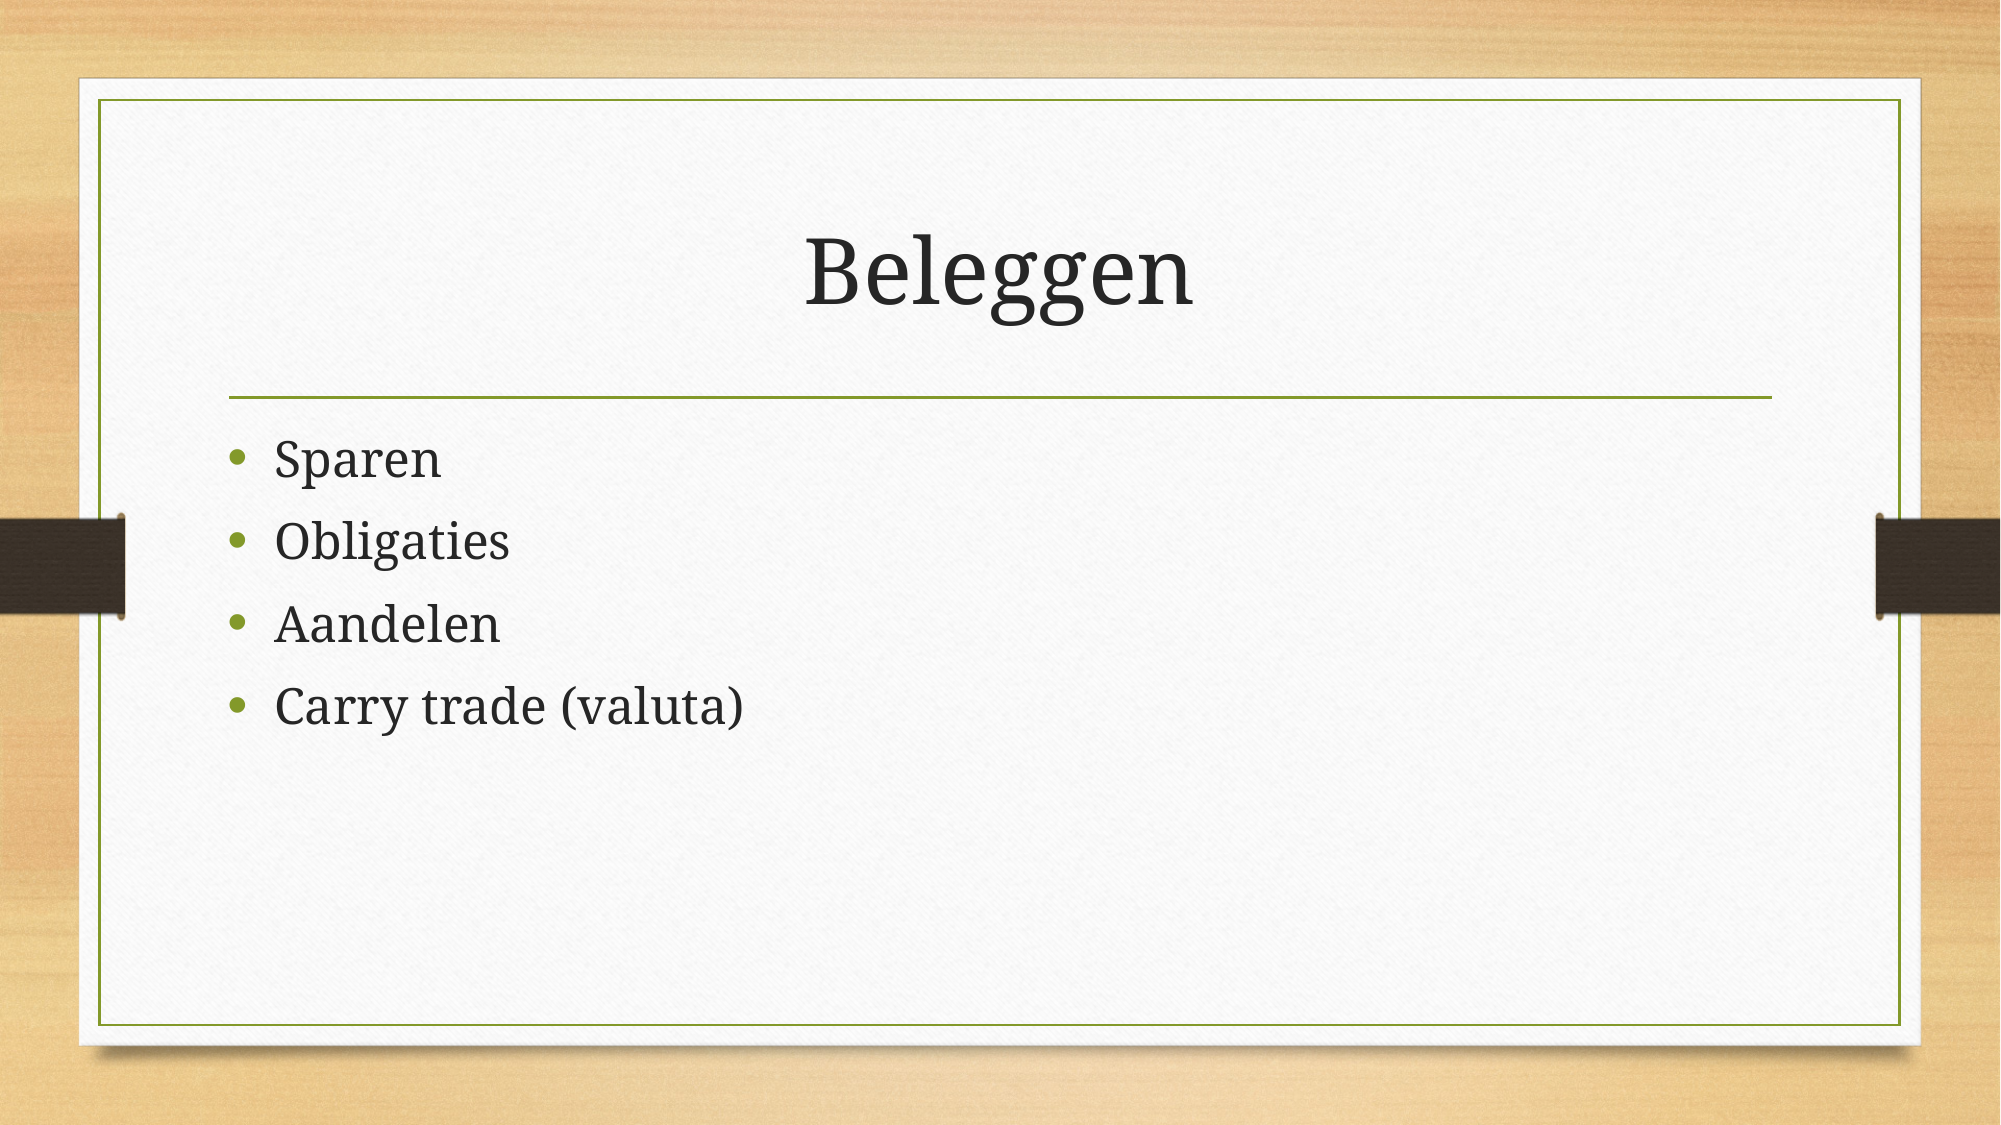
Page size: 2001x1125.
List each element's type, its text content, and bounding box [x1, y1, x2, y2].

list Sparen Obligaties Aandelen Carry trade (valuta) [212, 419, 1788, 964]
picture [0, 0, 2001, 1125]
title Beleggen [212, 161, 1788, 375]
